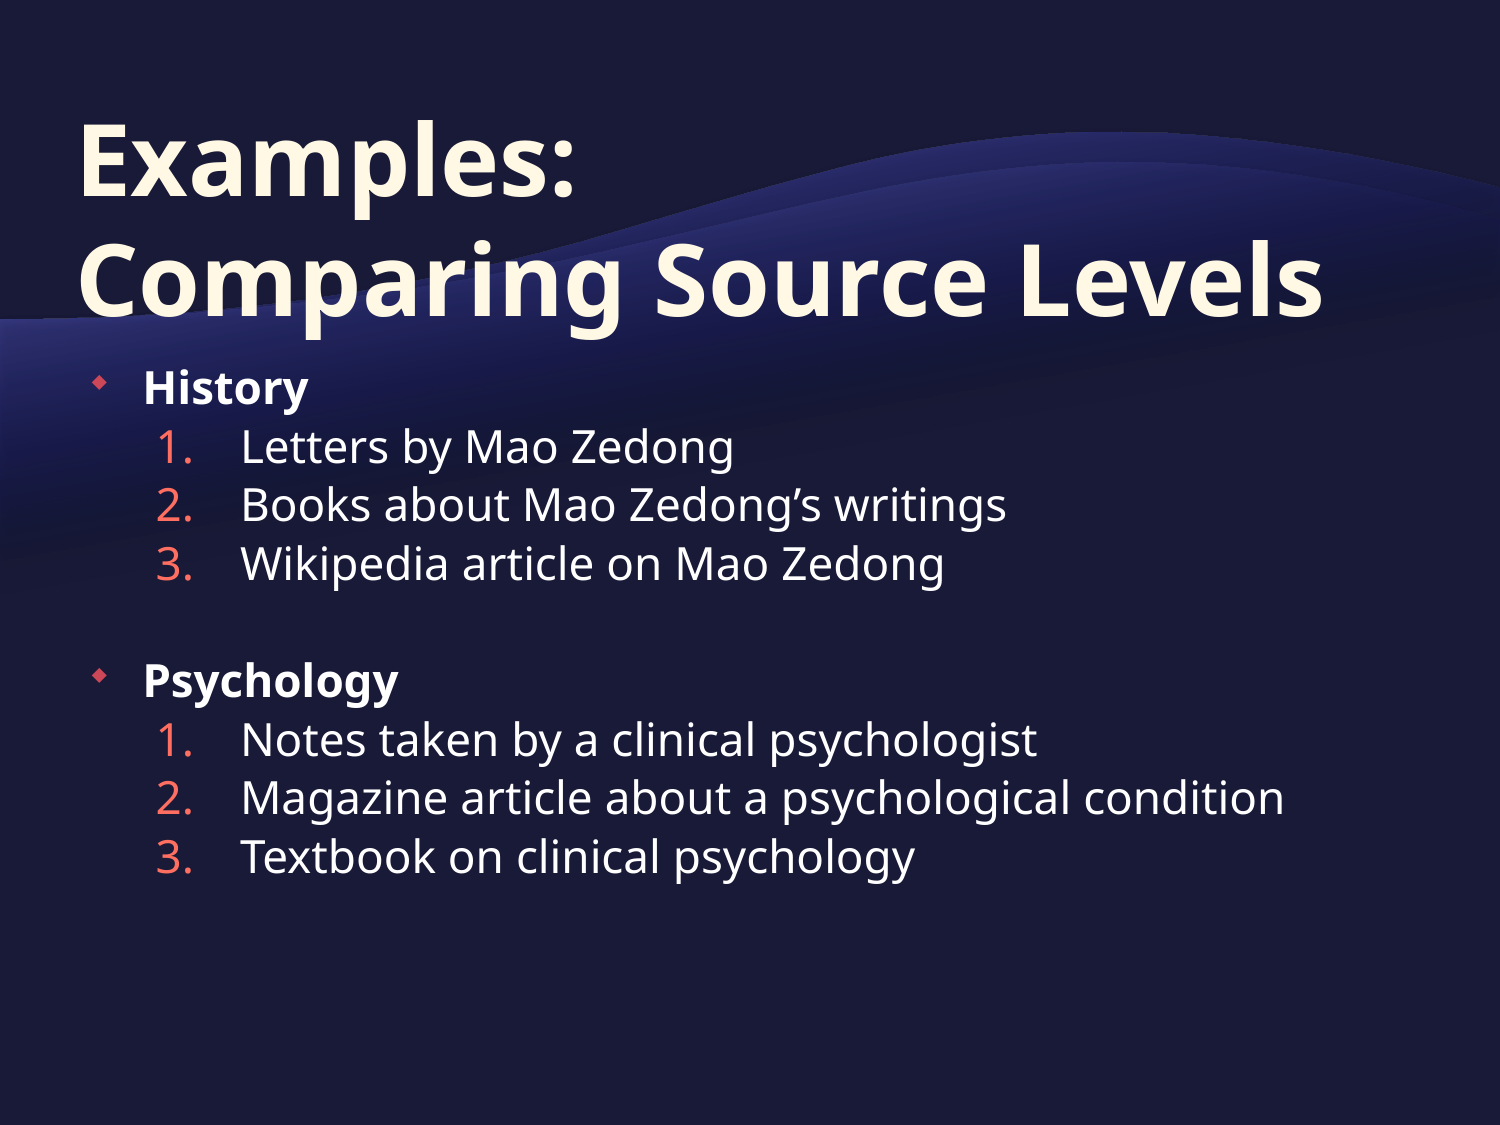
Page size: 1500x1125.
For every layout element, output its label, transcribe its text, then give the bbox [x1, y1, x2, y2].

list History Letters by Mao Zedong Books about Mao Zedong’s writings Wikipedia article on Mao Zedong Psychology Notes taken by a clinical psychologist Magazine article about a psychological condition Textbook on clinical psychology [75, 357, 1425, 1033]
title Examples: Comparing Source Levels [75, 87, 1425, 338]
